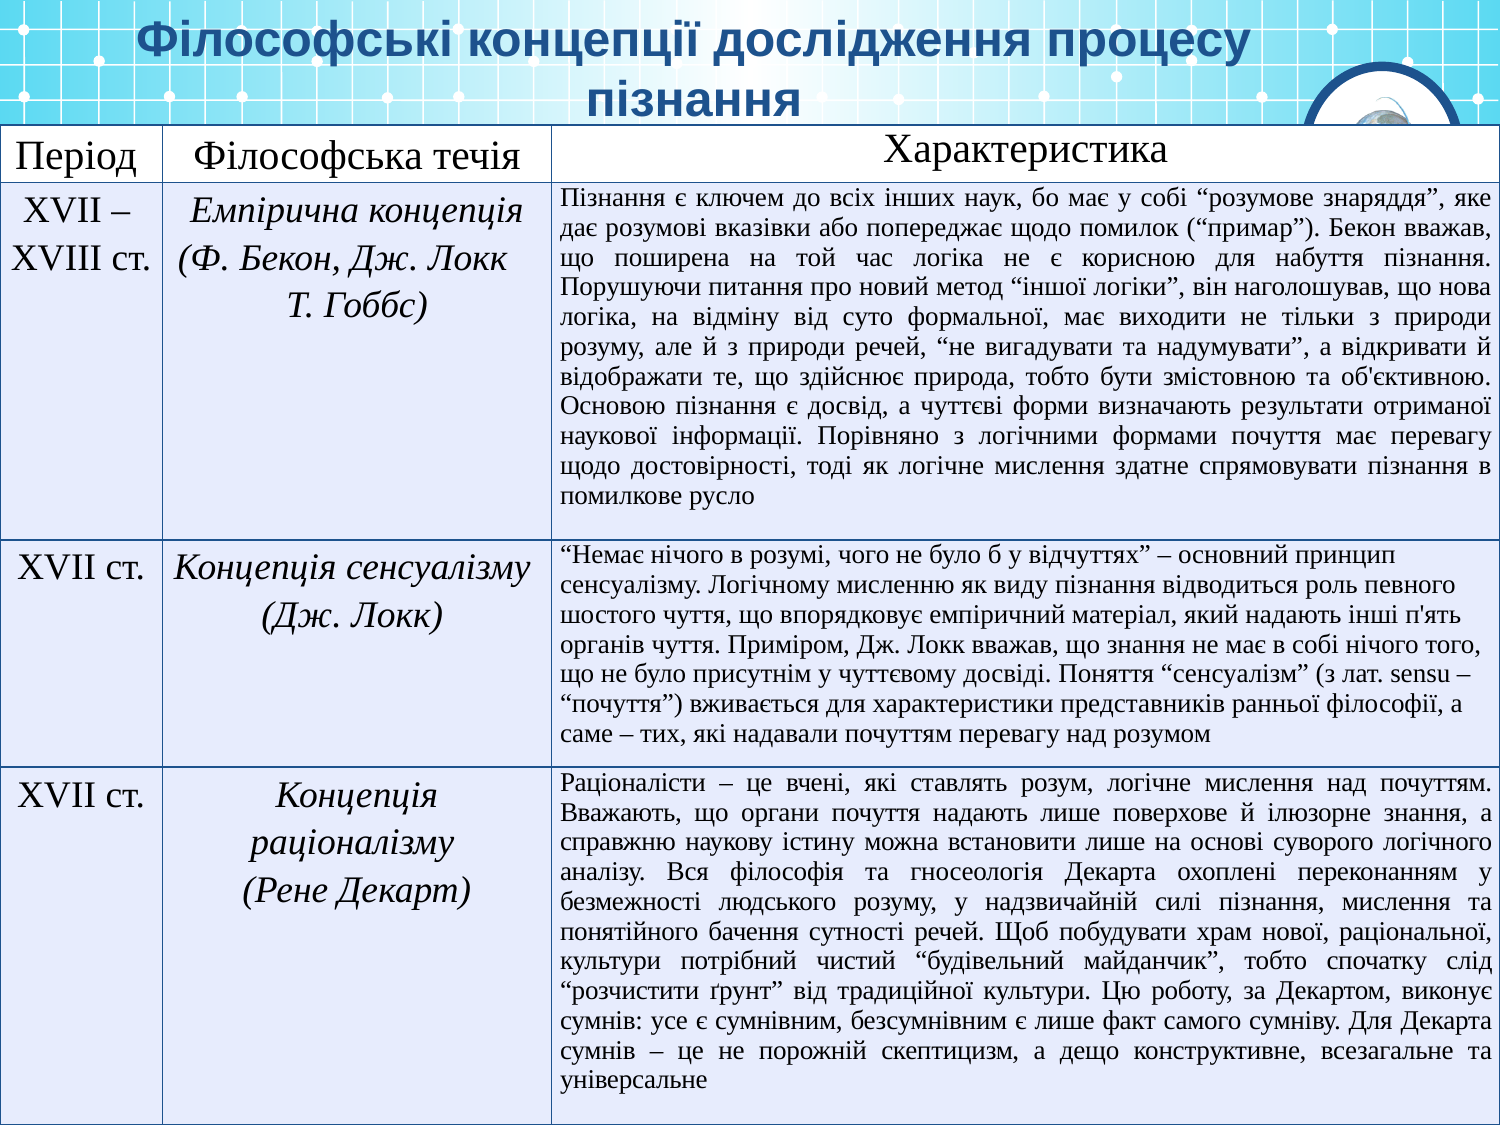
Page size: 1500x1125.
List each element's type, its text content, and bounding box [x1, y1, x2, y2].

table_header Період [1, 126, 162, 182]
text_box Філософські концепції дослідження процесу пізнання [53, 76, 759, 124]
table_cell Емпірична концепція (Ф. Бекон, Дж. Локк Т. Гоббс) [163, 183, 551, 539]
table_cell Раціоналісти – це вчені, які ставлять розум, логічне мислення над почуттям. Вважають, що органи почуття надають лише поверхове й ілюзорне знання, а справжню наукову істину можна встановити лише на основі суворого логічного аналізу. Вся філософія та гносеологія Декарта охоплені переконанням у безмежності людського розуму, у надзвичайній силі пізнання, мислення та понятійного бачення сутності речей. Щоб побудувати храм нової, раціональної, культури потрібний чистий “будівельний майданчик”, тобто спочатку слід “розчистити ґрунт” від традиційної культури. Цю роботу, за Декартом, виконує сумнів: усе є сумнівним, безсумнівним є лише факт самого сумніву. Для Декарта сумнів – це не порожній скептицизм, а дещо конструктивне, всезагальне та універсальне [552, 768, 1499, 1124]
table_cell Пізнання є ключем до всіх інших наук, бо має у собі “розумове знаряддя”, яке дає розумові вказівки або попереджає щодо помилок (“примар”). Бекон вважав, що поширена на той час логіка не є корисною для набуття пізнання. Порушуючи питання про новий метод “іншої логіки”, він наголошував, що нова логіка, на відміну від суто формальної, має виходити не тільки з природи розуму, але й з природи речей, “не вигадувати та надумувати”, а відкривати й відображати те, що здійснює природа, тобто бути змістовною та об'єктивною. Основою пізнання є досвід, а чуттєві форми визначають результати отриманої наукової інформації. Порівняно з логічними формами почуття має перевагу щодо достовірності, тоді як логічне мислення здатне спрямовувати пізнання в помилкове русло [552, 183, 1499, 539]
text_box Філософські концепції дослідження процесу пізнання [790, 0, 1335, 74]
text_box [759, 0, 790, 124]
table_header Філософська течія [163, 126, 551, 182]
text_box Філософські концепції дослідження процесу пізнання [53, 0, 759, 74]
table_cell “Немає нічого в розумі, чого не було б у відчуттях” – основний принцип сенсуалізму. Логічному мисленню як виду пізнання відводиться роль певного шостого чуття, що впорядковує емпіричний матеріал, який надають інші п'ять органів чуття. Приміром, Дж. Локк вважав, що знання не має в собі нічого того, що не було присутнім у чуттєвому досвіді. Поняття “сенсуалізм” (з лат. sensu – “почуття”) вживається для характеристики представників ранньої філософії, а саме – тих, які надавали почуттям перевагу над розумом [552, 541, 1499, 766]
picture [1335, 76, 1449, 124]
table_cell XVII – XVIII ст. [1, 183, 162, 539]
text_box Філософські концепції дослідження процесу пізнання [790, 76, 1335, 124]
table_header Характеристика [552, 126, 1499, 182]
table_cell XVII ст. [1, 768, 162, 1124]
table_cell Концепція сенсуалізму (Дж. Локк) [163, 541, 551, 766]
table_cell XVII ст. [1, 541, 162, 766]
table_cell Концепція раціоналізму (Рене Декарт) [163, 768, 551, 1124]
